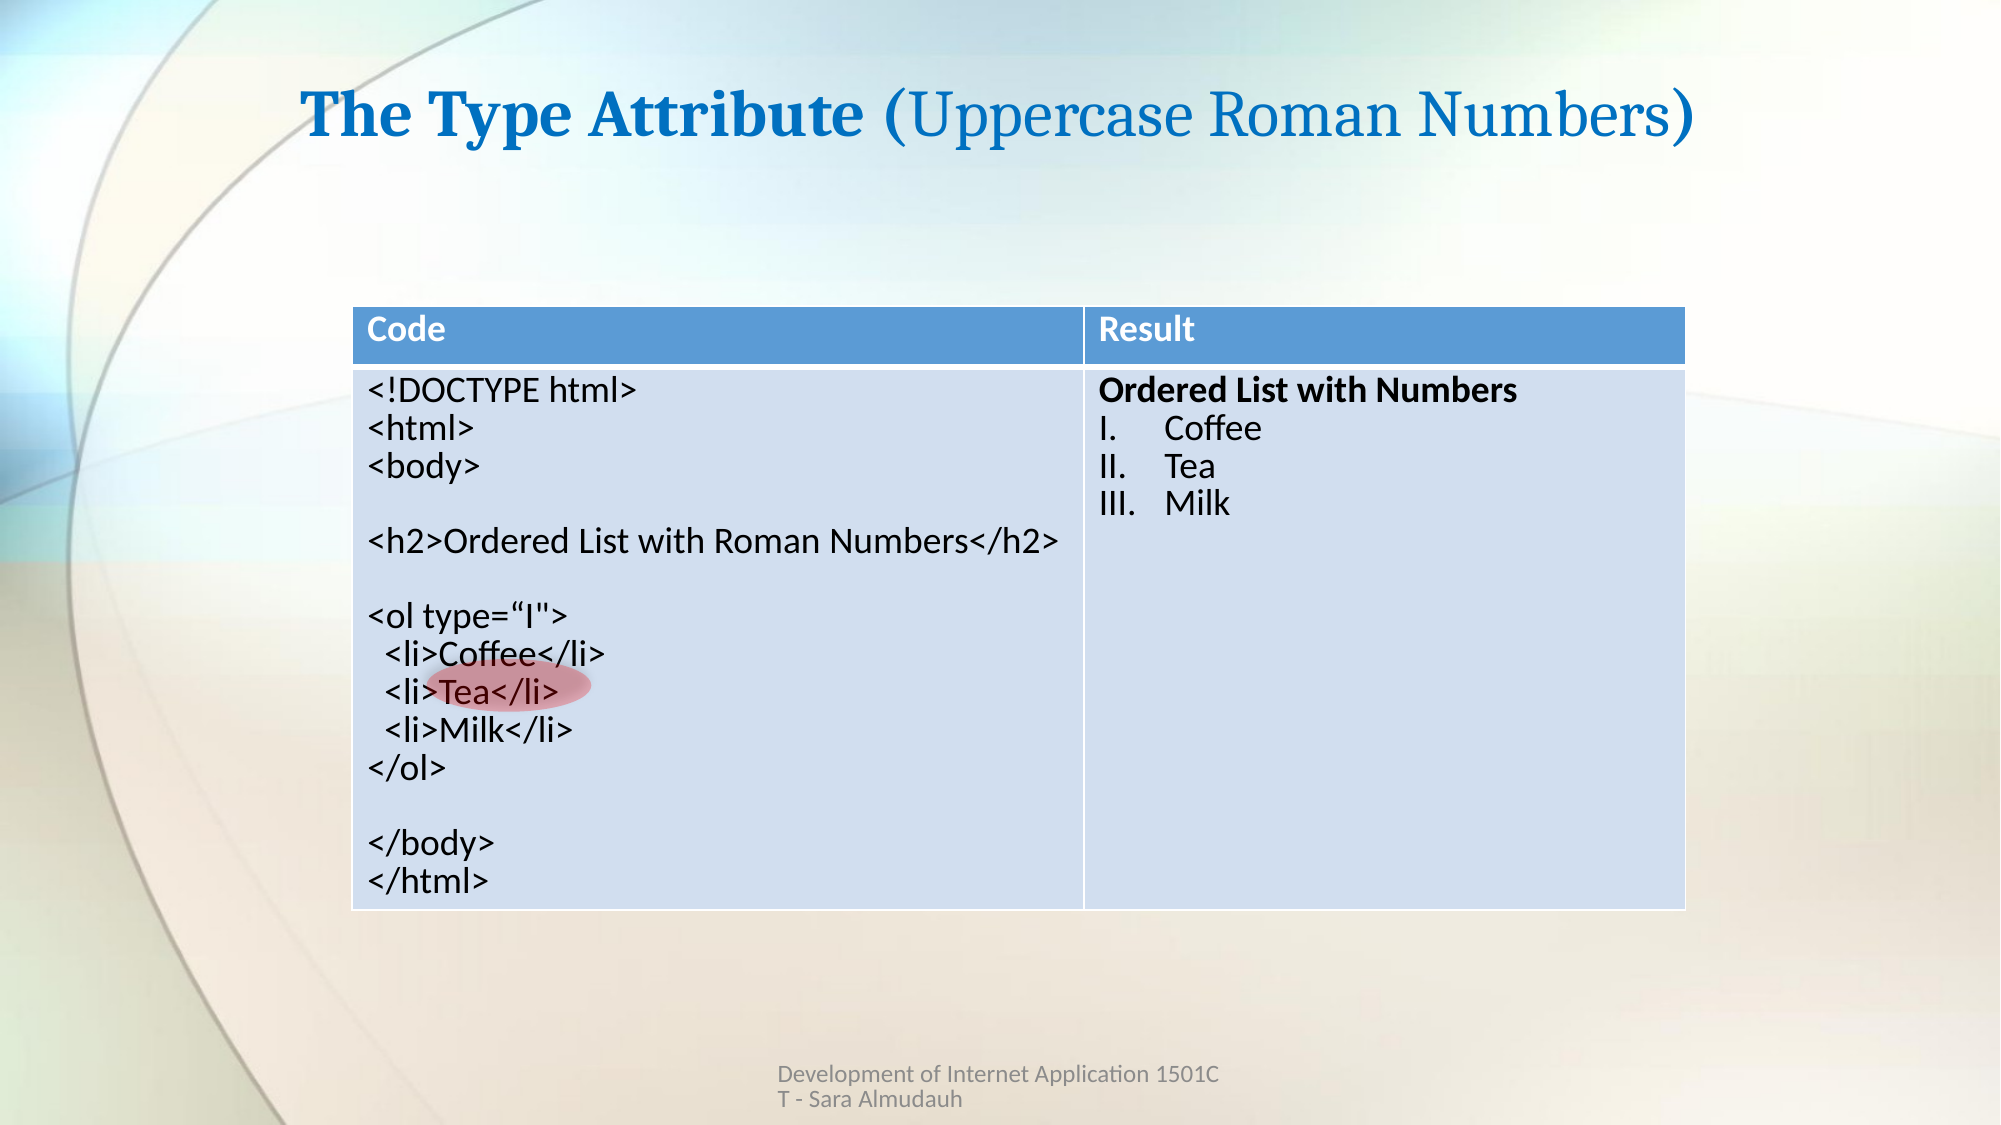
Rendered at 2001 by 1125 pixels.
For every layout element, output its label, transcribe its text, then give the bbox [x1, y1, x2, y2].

title The Type Attribute (Uppercase Roman Numbers) [93, 57, 1907, 162]
table_cell <!DOCTYPE html> <html> <body> <h2>Ordered List with Roman Numbers</h2> <ol type=“I"> <li>Coffee</li> <li>Tea</li> <li>Milk</li> </ol> </body> </html> [353, 370, 1083, 909]
footer Development of Internet Application 1501CT - Sara Almudauh [762, 1042, 1238, 1103]
picture [0, 0, 2001, 1125]
table_header Result [1085, 307, 1685, 364]
table_header Code [353, 307, 1083, 364]
text_box [425, 658, 593, 713]
table_cell Ordered List with Numbers Coffee Tea Milk [1085, 370, 1685, 909]
